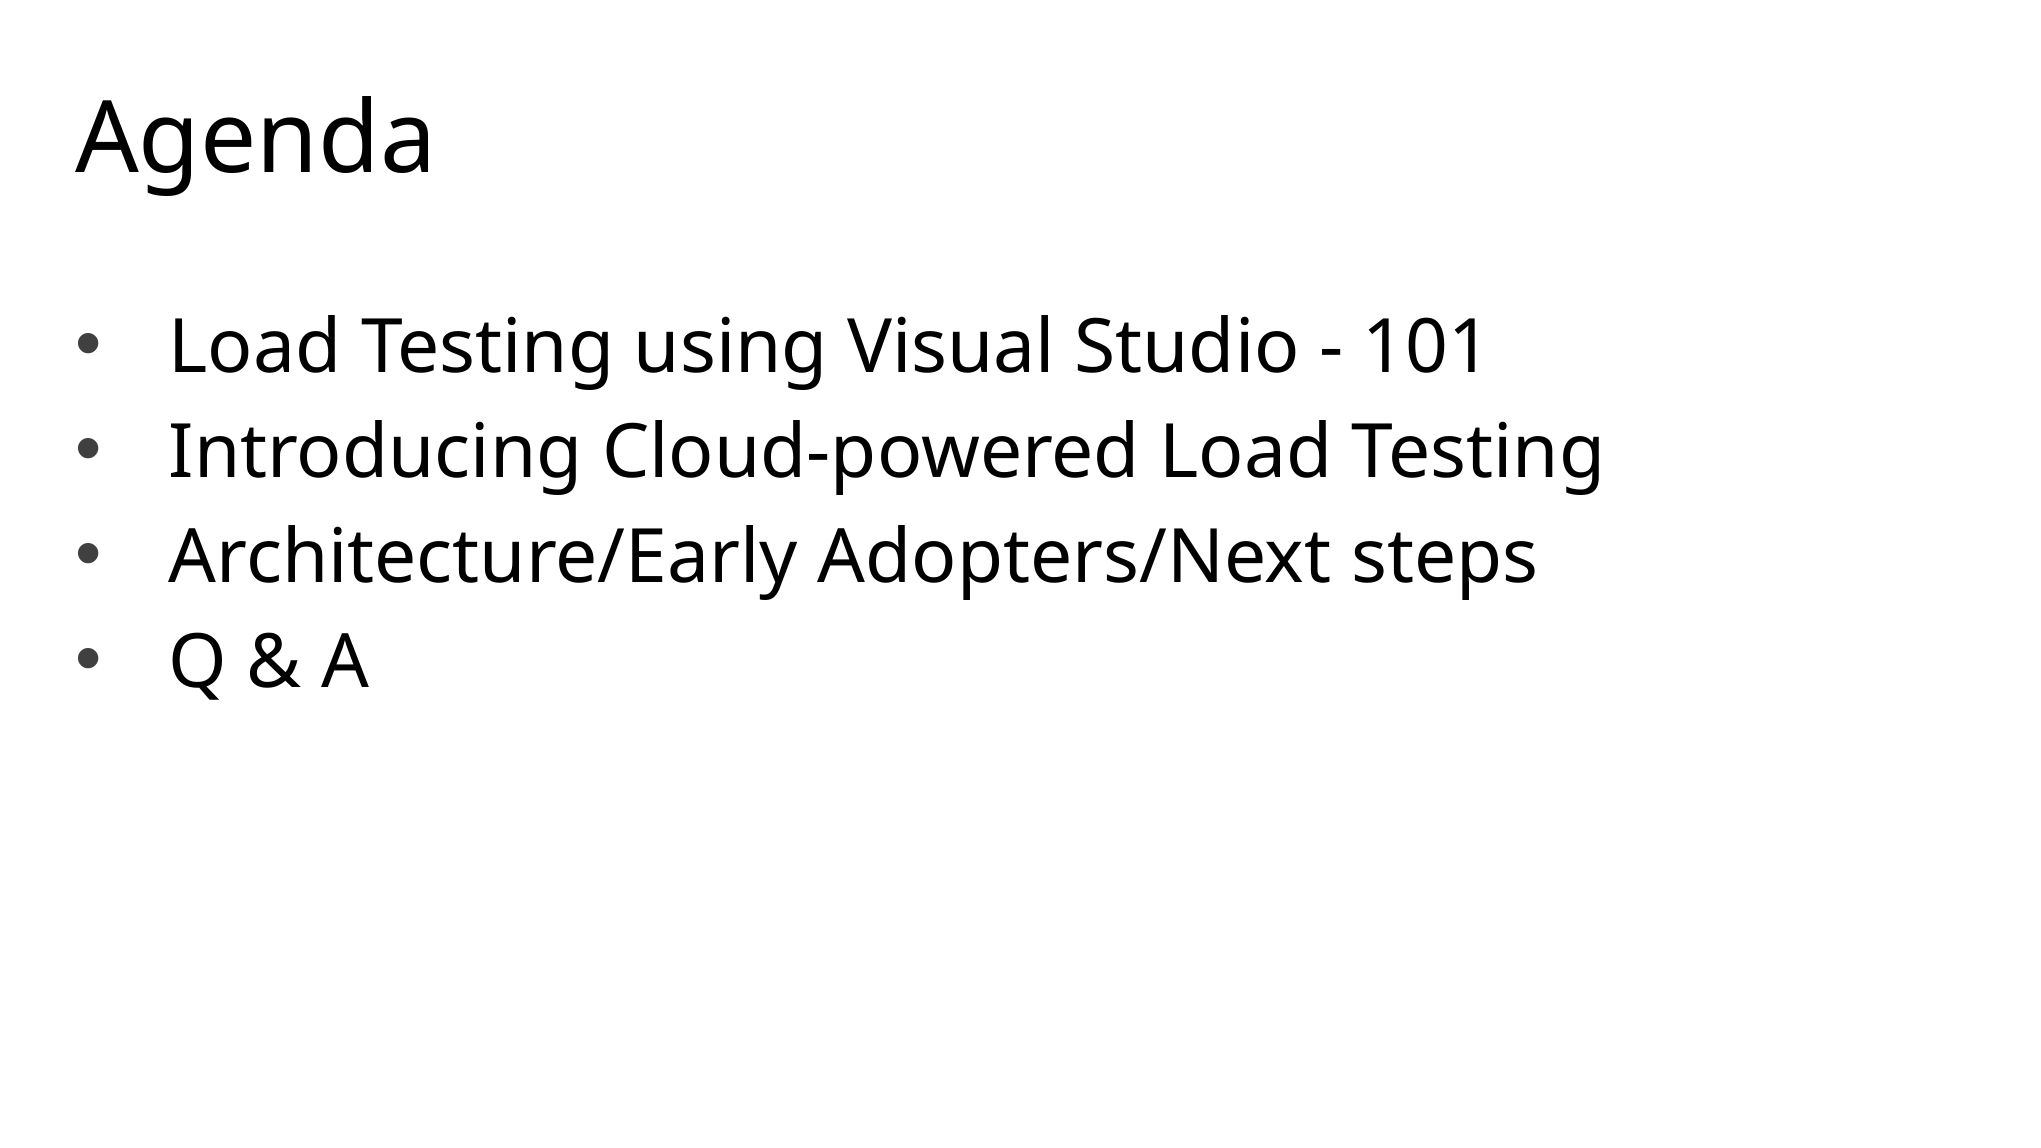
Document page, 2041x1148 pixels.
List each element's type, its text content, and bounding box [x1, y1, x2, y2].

title Agenda [45, 48, 1996, 199]
list Load Testing using Visual Studio - 101 Introducing Cloud-powered Load Testing Architecture/Early Adopters/Next steps Q & A [45, 273, 1996, 1099]
